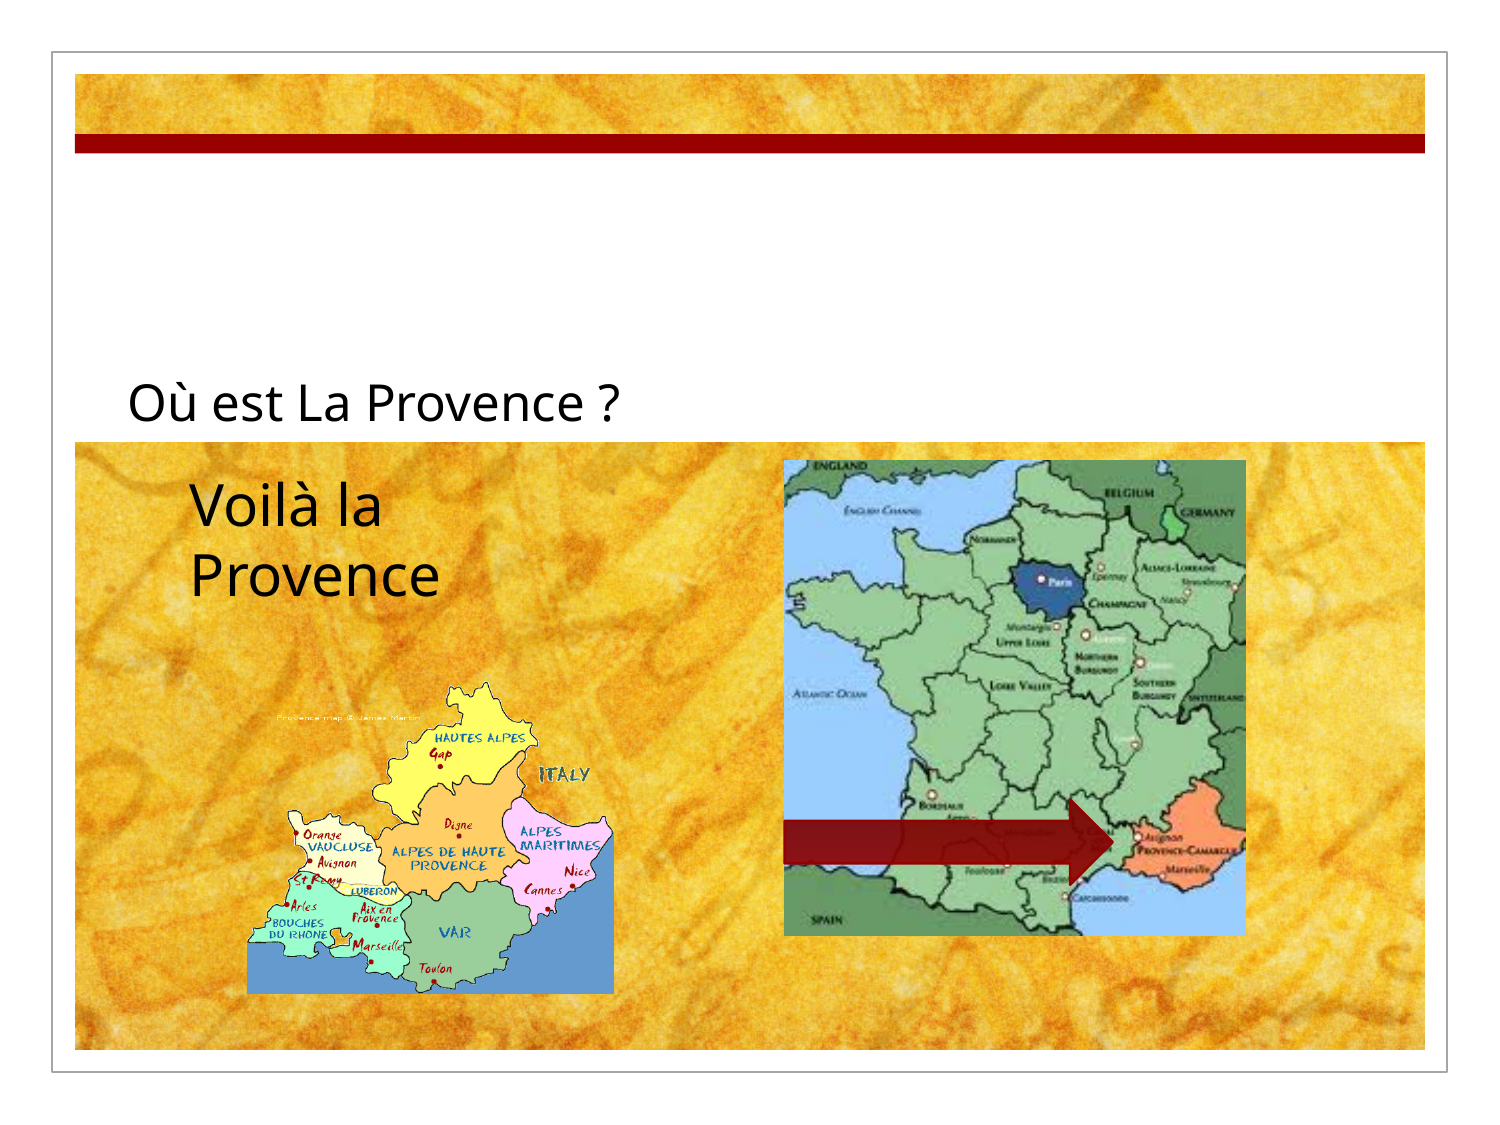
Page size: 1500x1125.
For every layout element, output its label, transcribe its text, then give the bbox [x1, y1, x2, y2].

text_box Voilà la Provence [175, 460, 517, 686]
picture [75, 74, 1425, 134]
subtitle Où est La Provence ? [112, 362, 1392, 439]
picture [75, 442, 1425, 1050]
